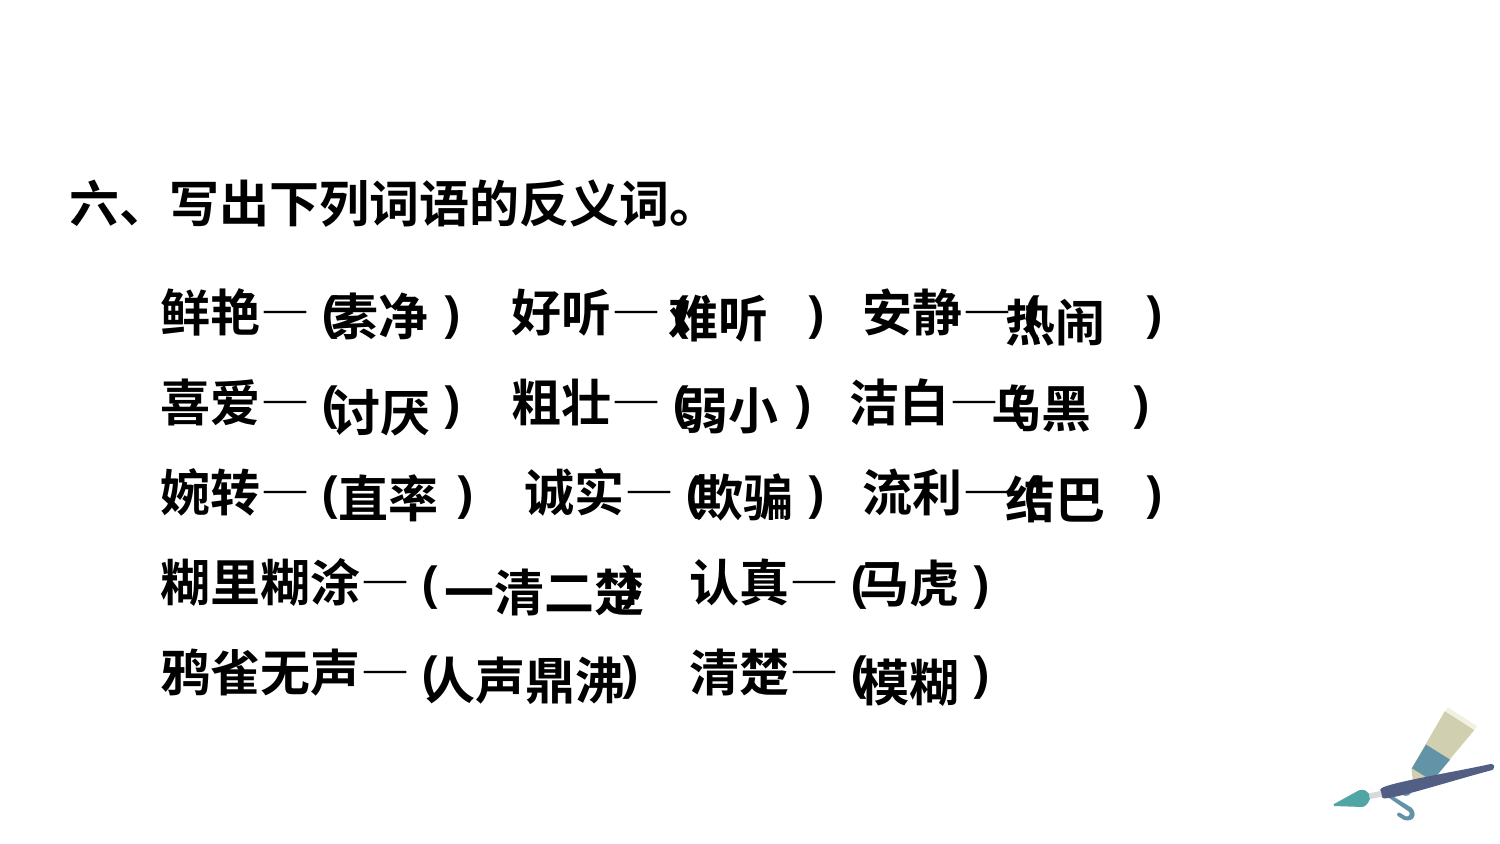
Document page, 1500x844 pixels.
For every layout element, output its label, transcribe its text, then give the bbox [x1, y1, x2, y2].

text_box 弱小 [664, 342, 794, 448]
text_box 马虎 [844, 515, 986, 620]
text_box 人声鼎沸 [410, 611, 641, 717]
text_box 热闹 [990, 254, 1121, 360]
text_box 一清二楚 [384, 523, 660, 629]
text_box 直率 [324, 429, 454, 535]
text_box 讨厌 [315, 343, 446, 449]
text_box 难听 [654, 249, 784, 355]
text_box 六、写出下列词语的反义词。 [54, 135, 718, 241]
text_box 模糊 [844, 614, 975, 720]
text_box 乌黑 [976, 339, 1107, 445]
text_box 鲜艳—( ) 好听—( ) 安静—( ) 喜爱—( ) 粗壮—( ) 洁白—( ) 婉转—( ) 诚实—( ) 流利—( ) 糊里糊涂—( ) 认真—( ) 鸦雀无声—( ) 清楚—( ) [146, 244, 1344, 709]
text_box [1358, 708, 1481, 844]
text_box 欺骗 [678, 429, 809, 535]
text_box 素净 [314, 248, 444, 354]
text_box 结巴 [990, 431, 1121, 536]
